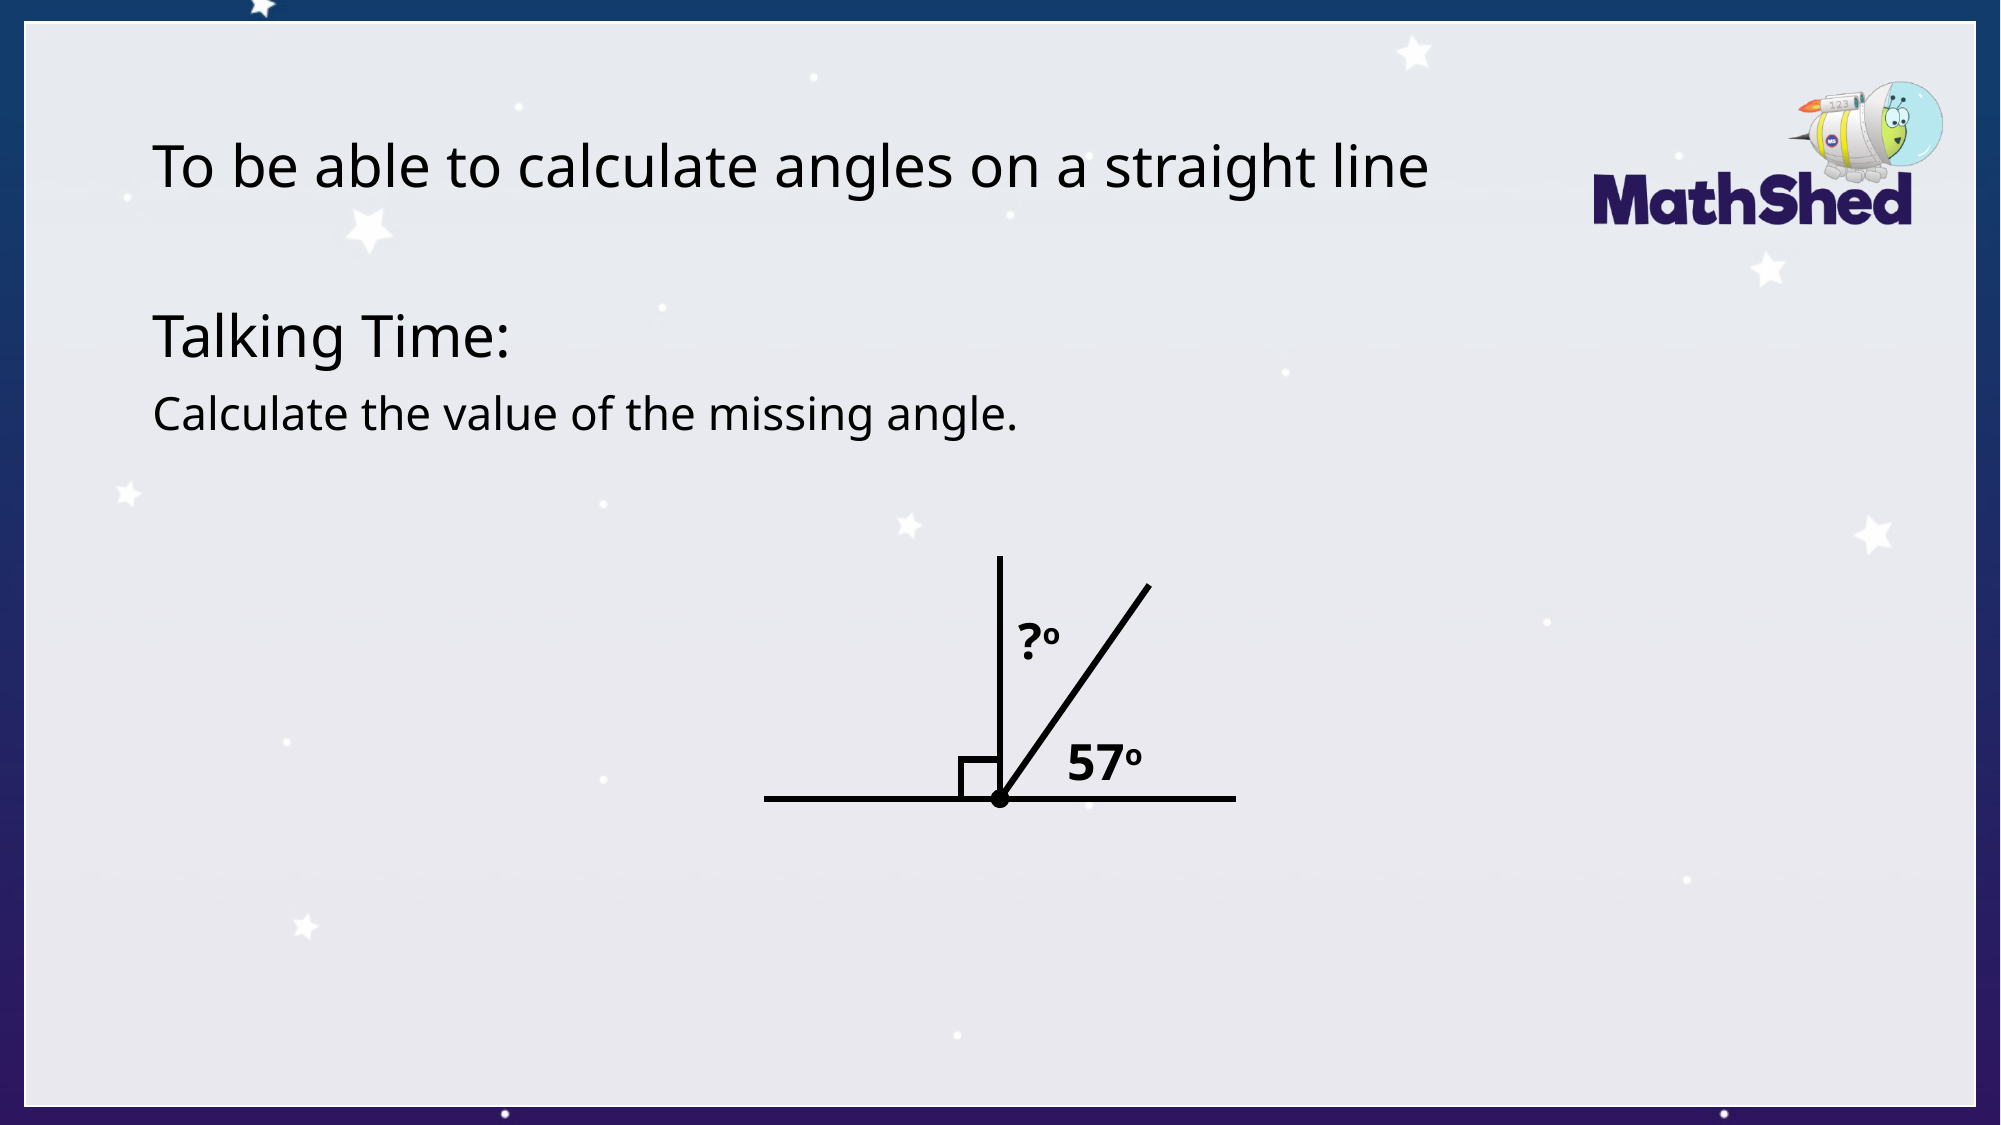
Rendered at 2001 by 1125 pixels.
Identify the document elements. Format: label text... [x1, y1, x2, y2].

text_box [999, 584, 1150, 799]
text_box 57o [1150, 722, 1158, 798]
list Talking Time: Calculate the value of the missing angle. [137, 299, 1863, 1014]
text_box [960, 759, 999, 798]
picture [0, 0, 2001, 1125]
title To be able to calculate angles on a straight line [137, 59, 1578, 278]
